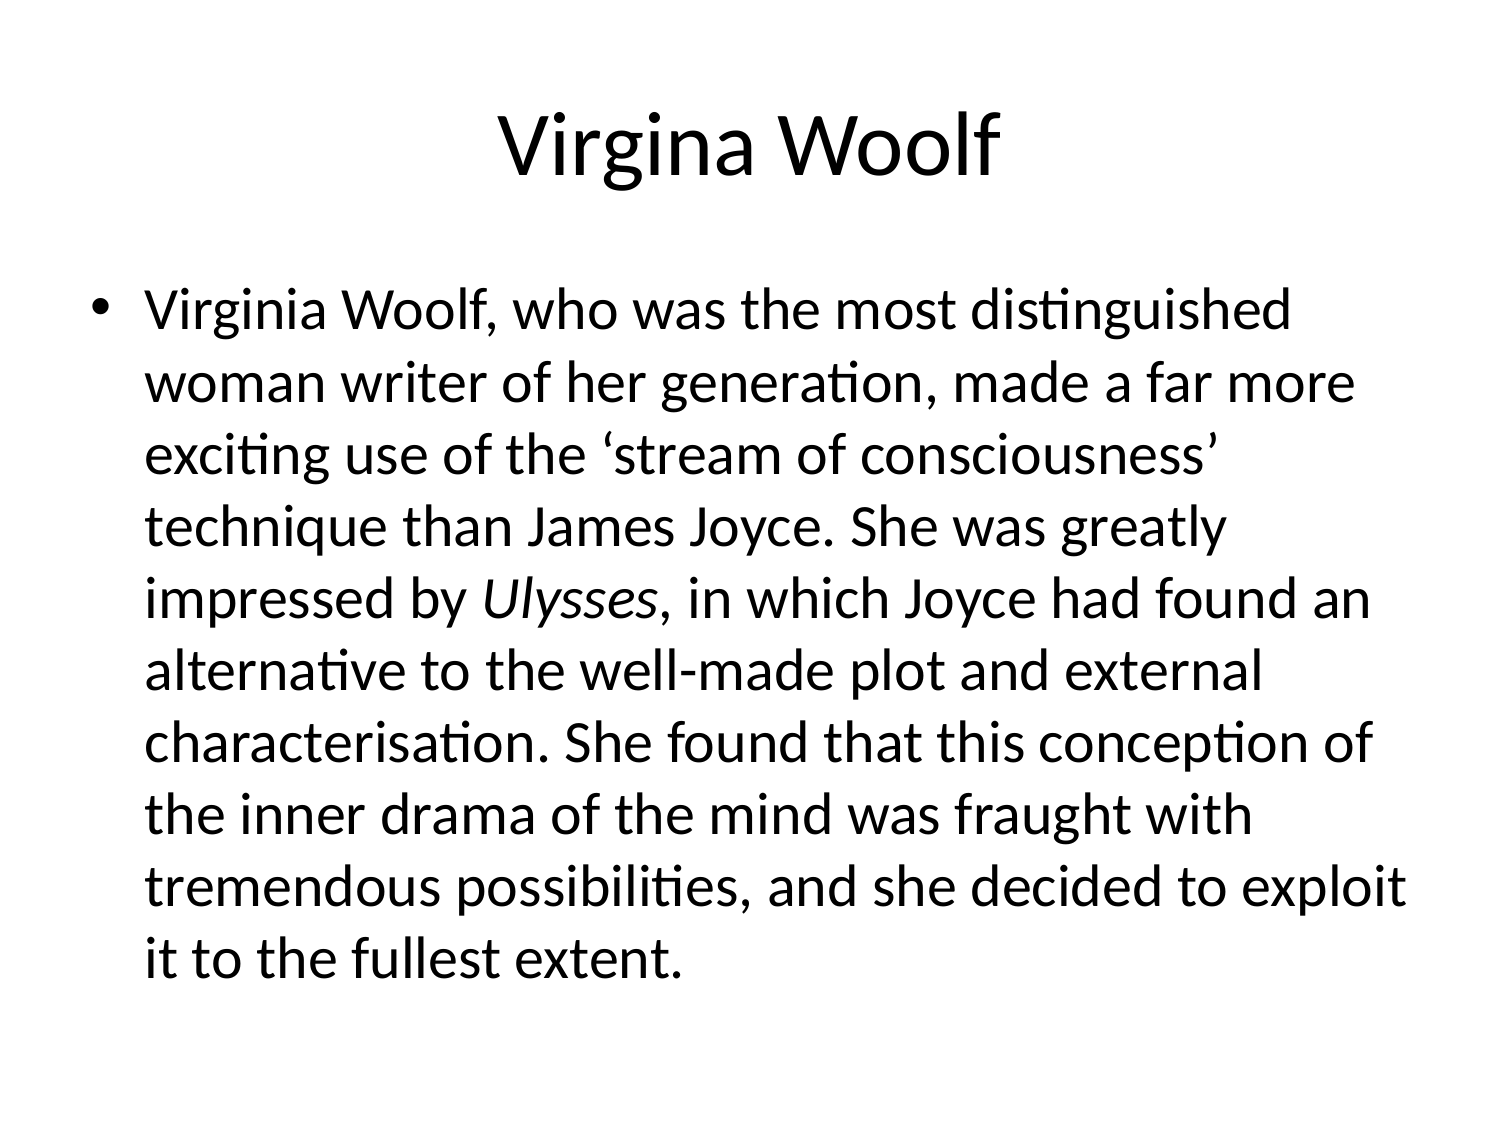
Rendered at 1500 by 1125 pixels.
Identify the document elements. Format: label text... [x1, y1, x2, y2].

title Virgina Woolf [75, 45, 1425, 233]
list Virginia Woolf, who was the most distinguished woman writer of her generation, made a far more exciting use of the ‘stream of consciousness’ technique than James Joyce. She was greatly impressed by Ulysses, in which Joyce had found an alternative to the well-made plot and external characterisation. She found that this conception of the inner drama of the mind was fraught with tremendous possibilities, and she decided to exploit it to the fullest extent. [75, 262, 1425, 1005]
